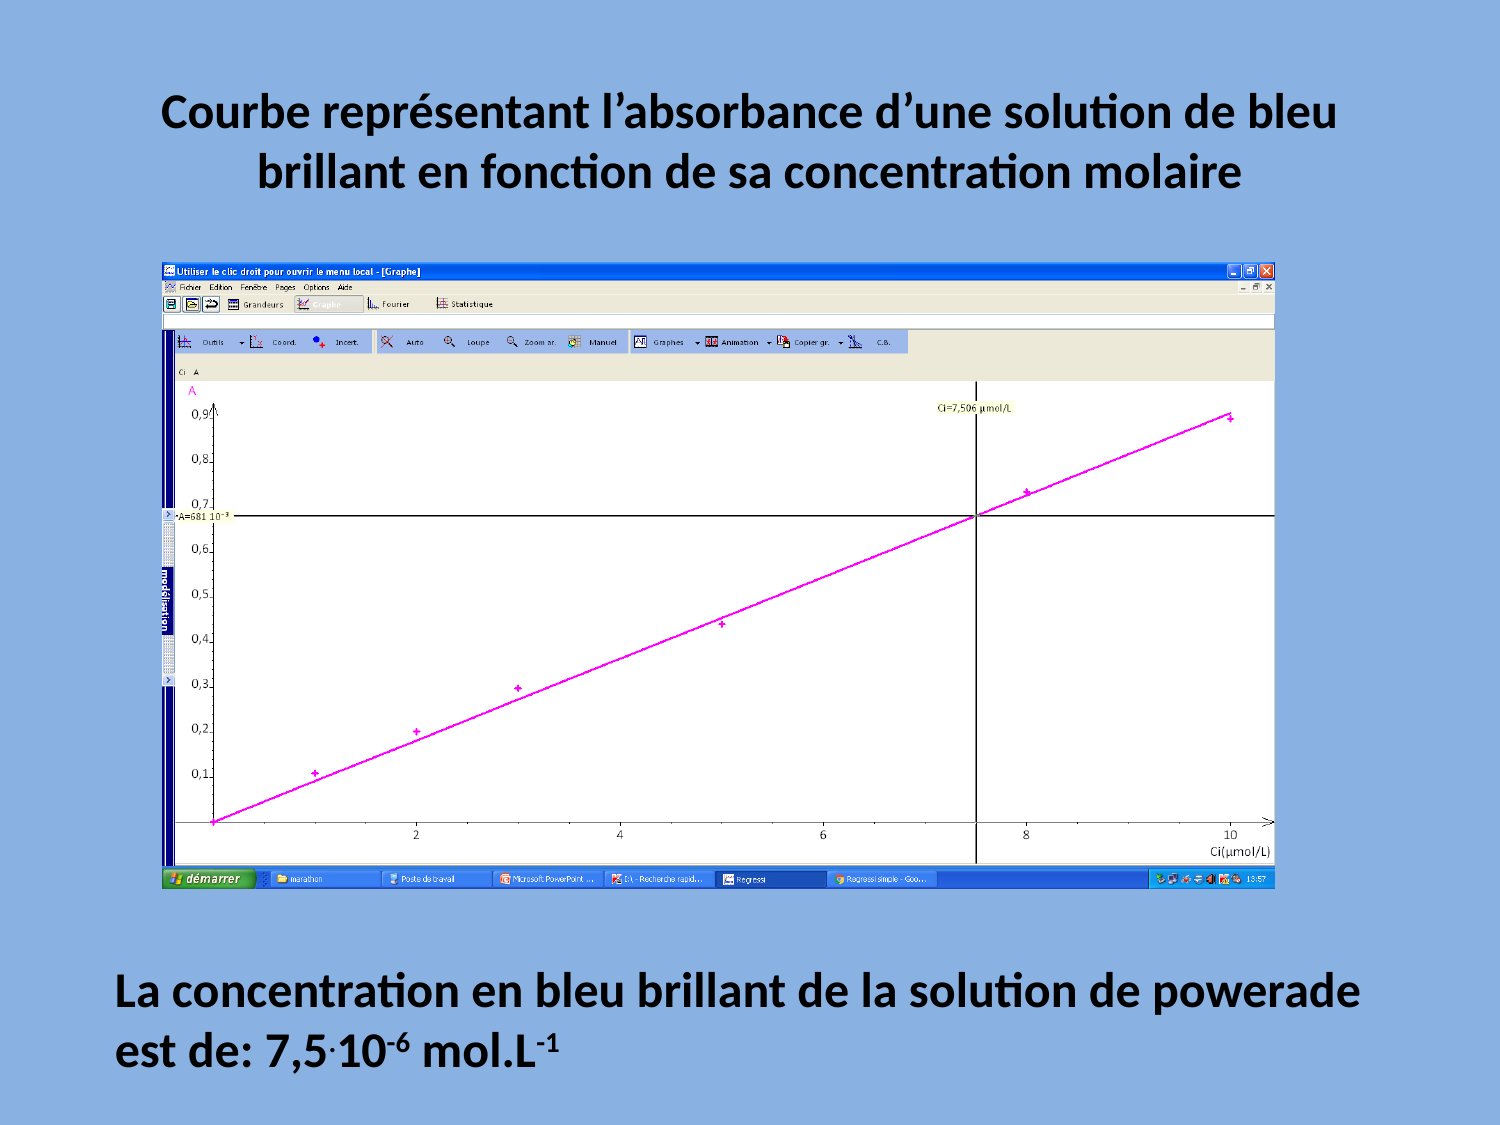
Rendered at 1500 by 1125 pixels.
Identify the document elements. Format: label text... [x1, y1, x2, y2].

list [162, 262, 1276, 889]
title Courbe représentant l’absorbance d’une solution de bleu brillant en fonction de sa concentration molaire [75, 45, 1425, 233]
text_box La concentration en bleu brillant de la solution de powerade est de: 7,5.10-6 mol.L-1 [99, 949, 1425, 1085]
